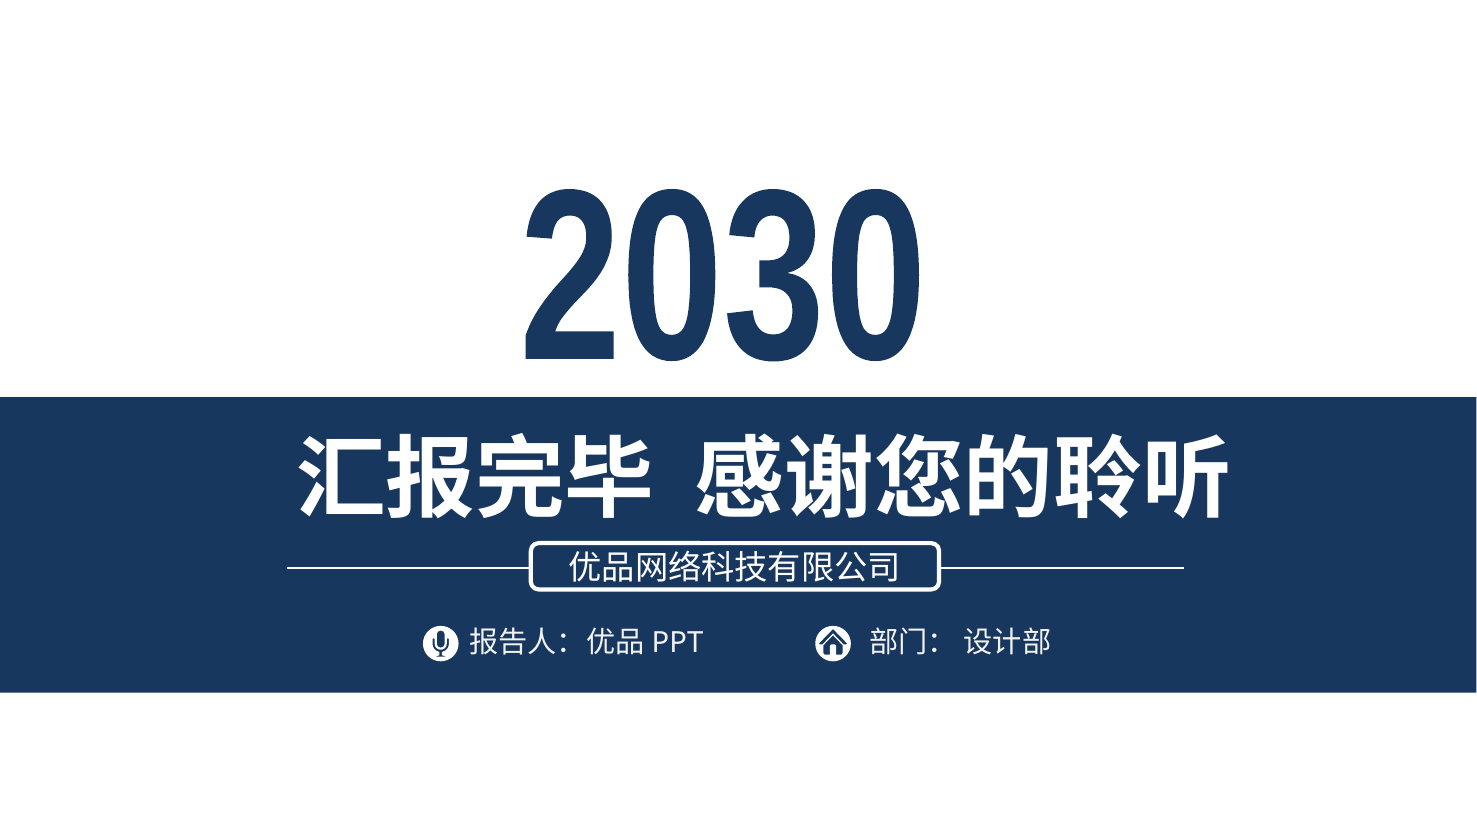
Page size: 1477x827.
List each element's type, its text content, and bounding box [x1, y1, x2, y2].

text_box 汇报完毕 感谢您的聆听 [171, 413, 1358, 536]
text_box [0, 395, 1477, 695]
text_box 优品网络科技有限公司 [528, 540, 942, 567]
text_box [422, 625, 458, 662]
text_box 部门： 设计部 [858, 617, 1063, 664]
text_box 优品网络科技有限公司 [528, 576, 942, 592]
text_box [815, 625, 851, 662]
text_box 报告人：优品PPT [458, 617, 722, 664]
